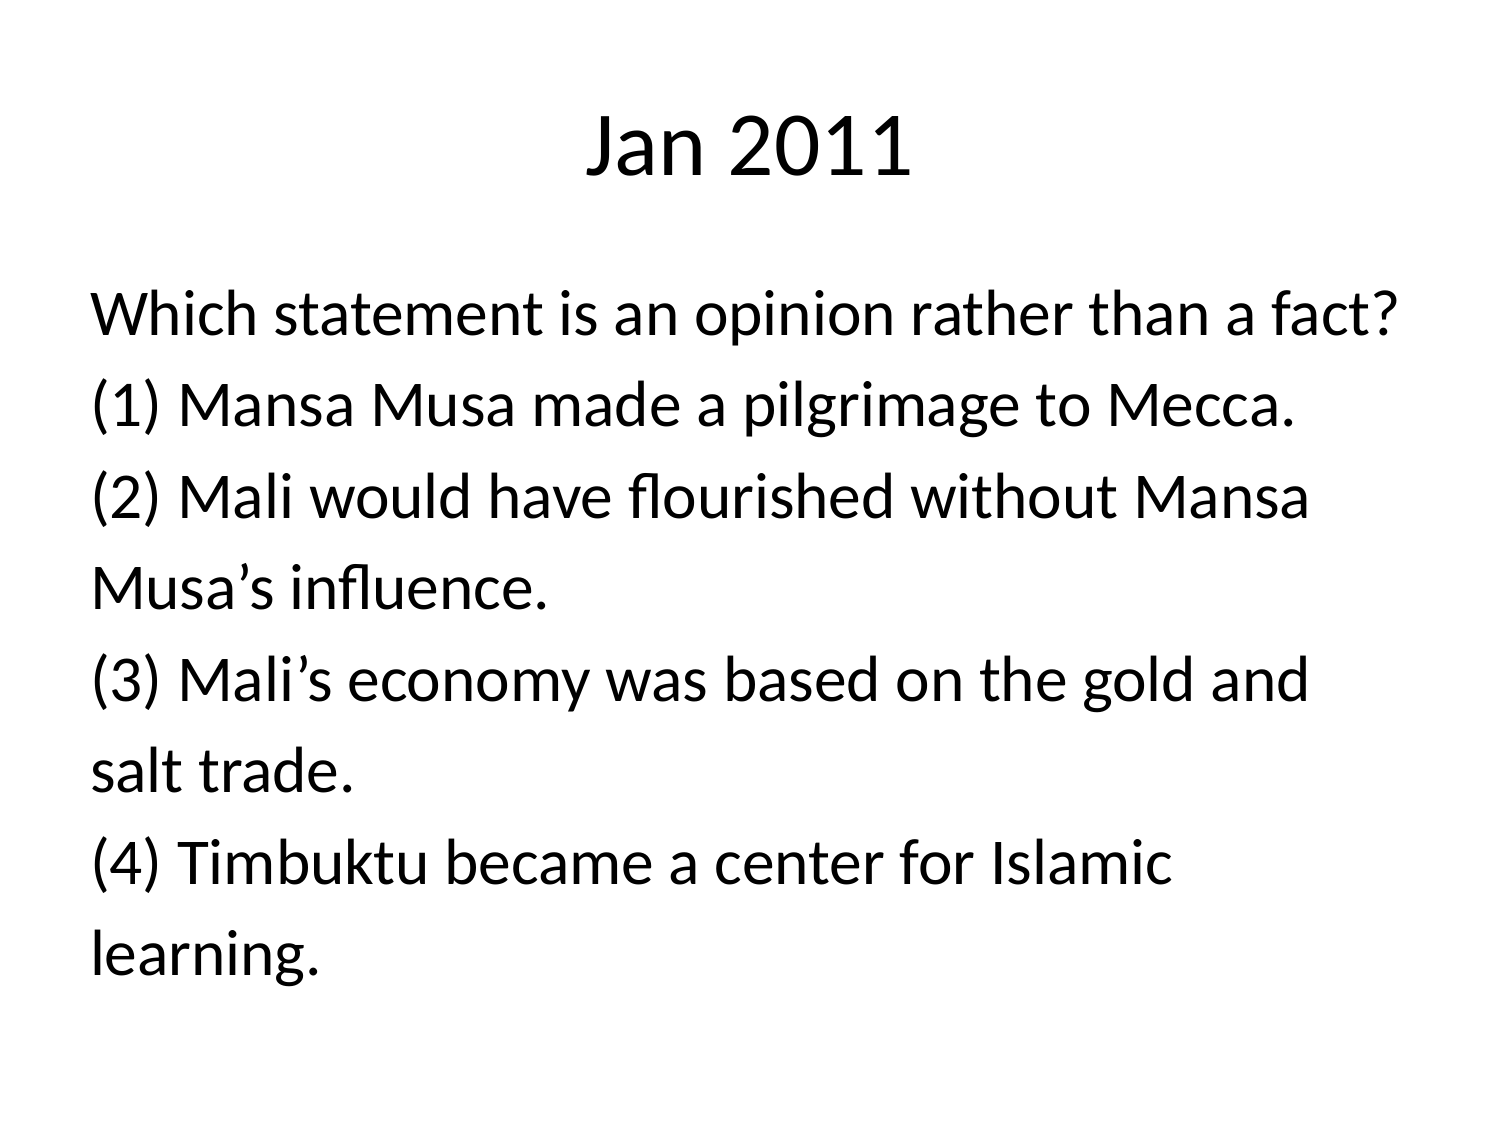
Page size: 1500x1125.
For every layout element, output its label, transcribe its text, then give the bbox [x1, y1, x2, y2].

list Which statement is an opinion rather than a fact? (1) Mansa Musa made a pilgrimage to Mecca. (2) Mali would have flourished without Mansa Musa’s influence. (3) Mali’s economy was based on the gold and salt trade. (4) Timbuktu became a center for Islamic learning. [75, 262, 1425, 1005]
title Jan 2011 [75, 45, 1425, 233]
